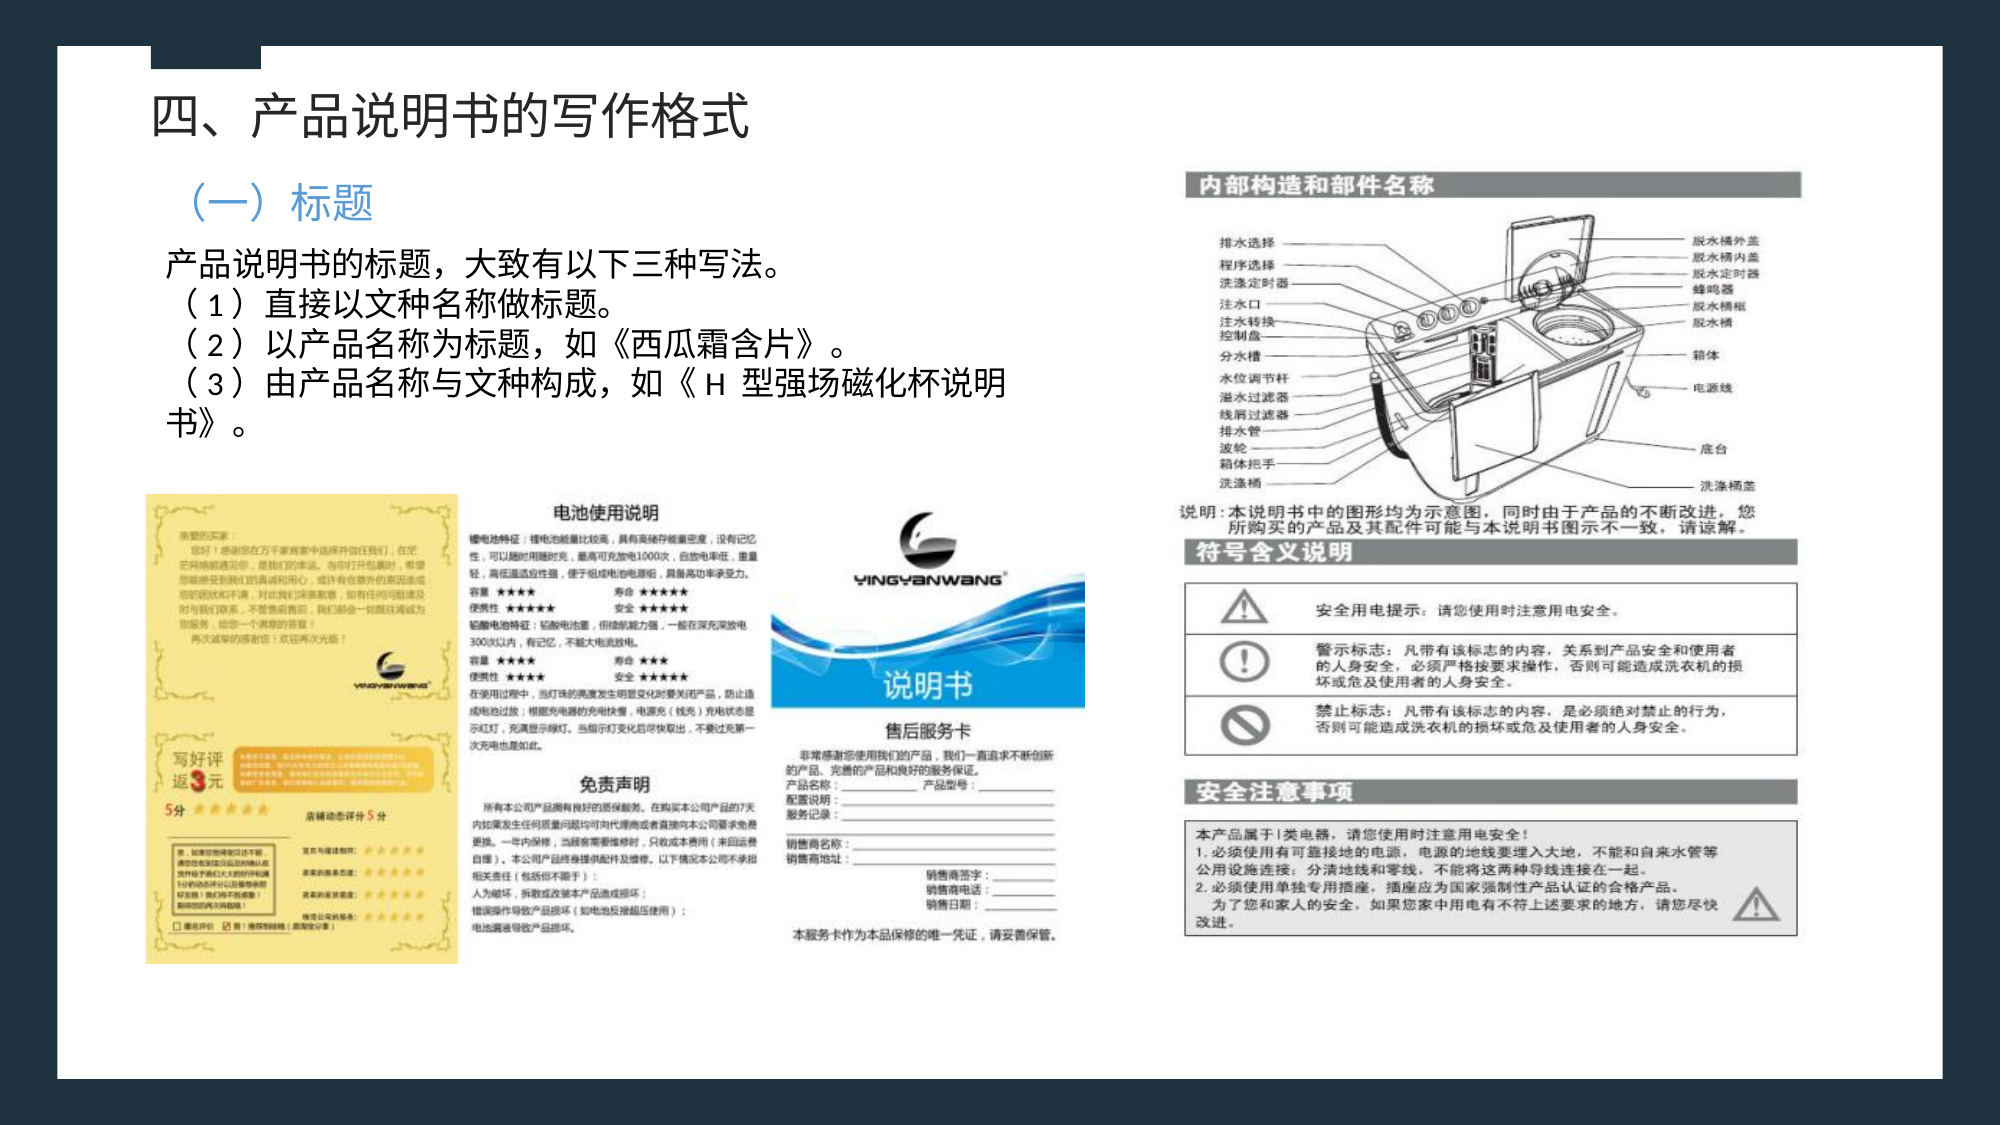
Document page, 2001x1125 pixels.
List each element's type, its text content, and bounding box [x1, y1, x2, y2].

picture [145, 494, 1085, 964]
text_box （一）标题 [150, 144, 997, 235]
text_box 四、产品说明书的写作格式 [150, 77, 965, 144]
picture [1150, 144, 1870, 953]
picture [1039, 618, 1050, 625]
text_box 产品说明书的标题，大致有以下三种写法。 （1）直接以文种名称做标题。 （2）以产品名称为标题，如《西瓜霜含片》。 （3）由产品名称与文种构成，如《H 型强场磁化杯说明书》。 [150, 235, 1080, 450]
